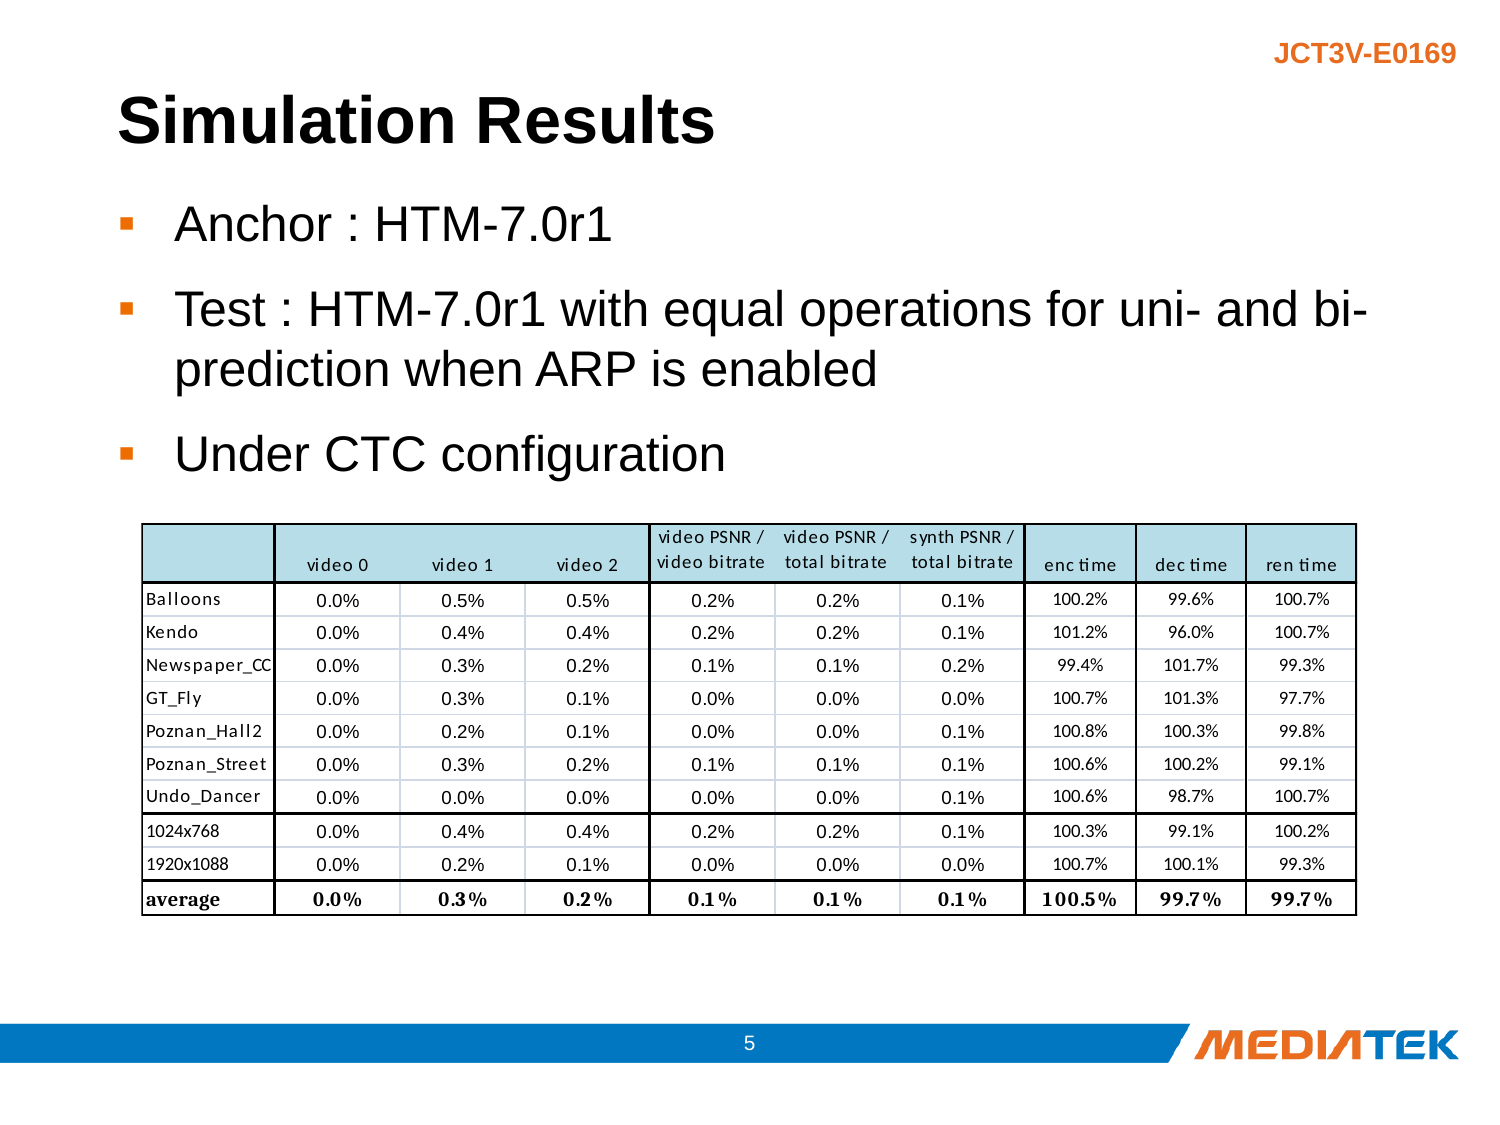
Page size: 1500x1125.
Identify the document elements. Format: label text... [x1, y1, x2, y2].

slide_number 4 [711, 1022, 789, 1090]
picture [141, 522, 1359, 918]
list Anchor : HTM-7.0r1 Test : HTM-7.0r1 with equal operations for uni- and bi- prediction when ARP is enabled Under CTC configuration [102, 184, 1425, 998]
picture [789, 1023, 1459, 1063]
title Simulation Results [101, 62, 1425, 172]
picture [0, 1023, 711, 1063]
